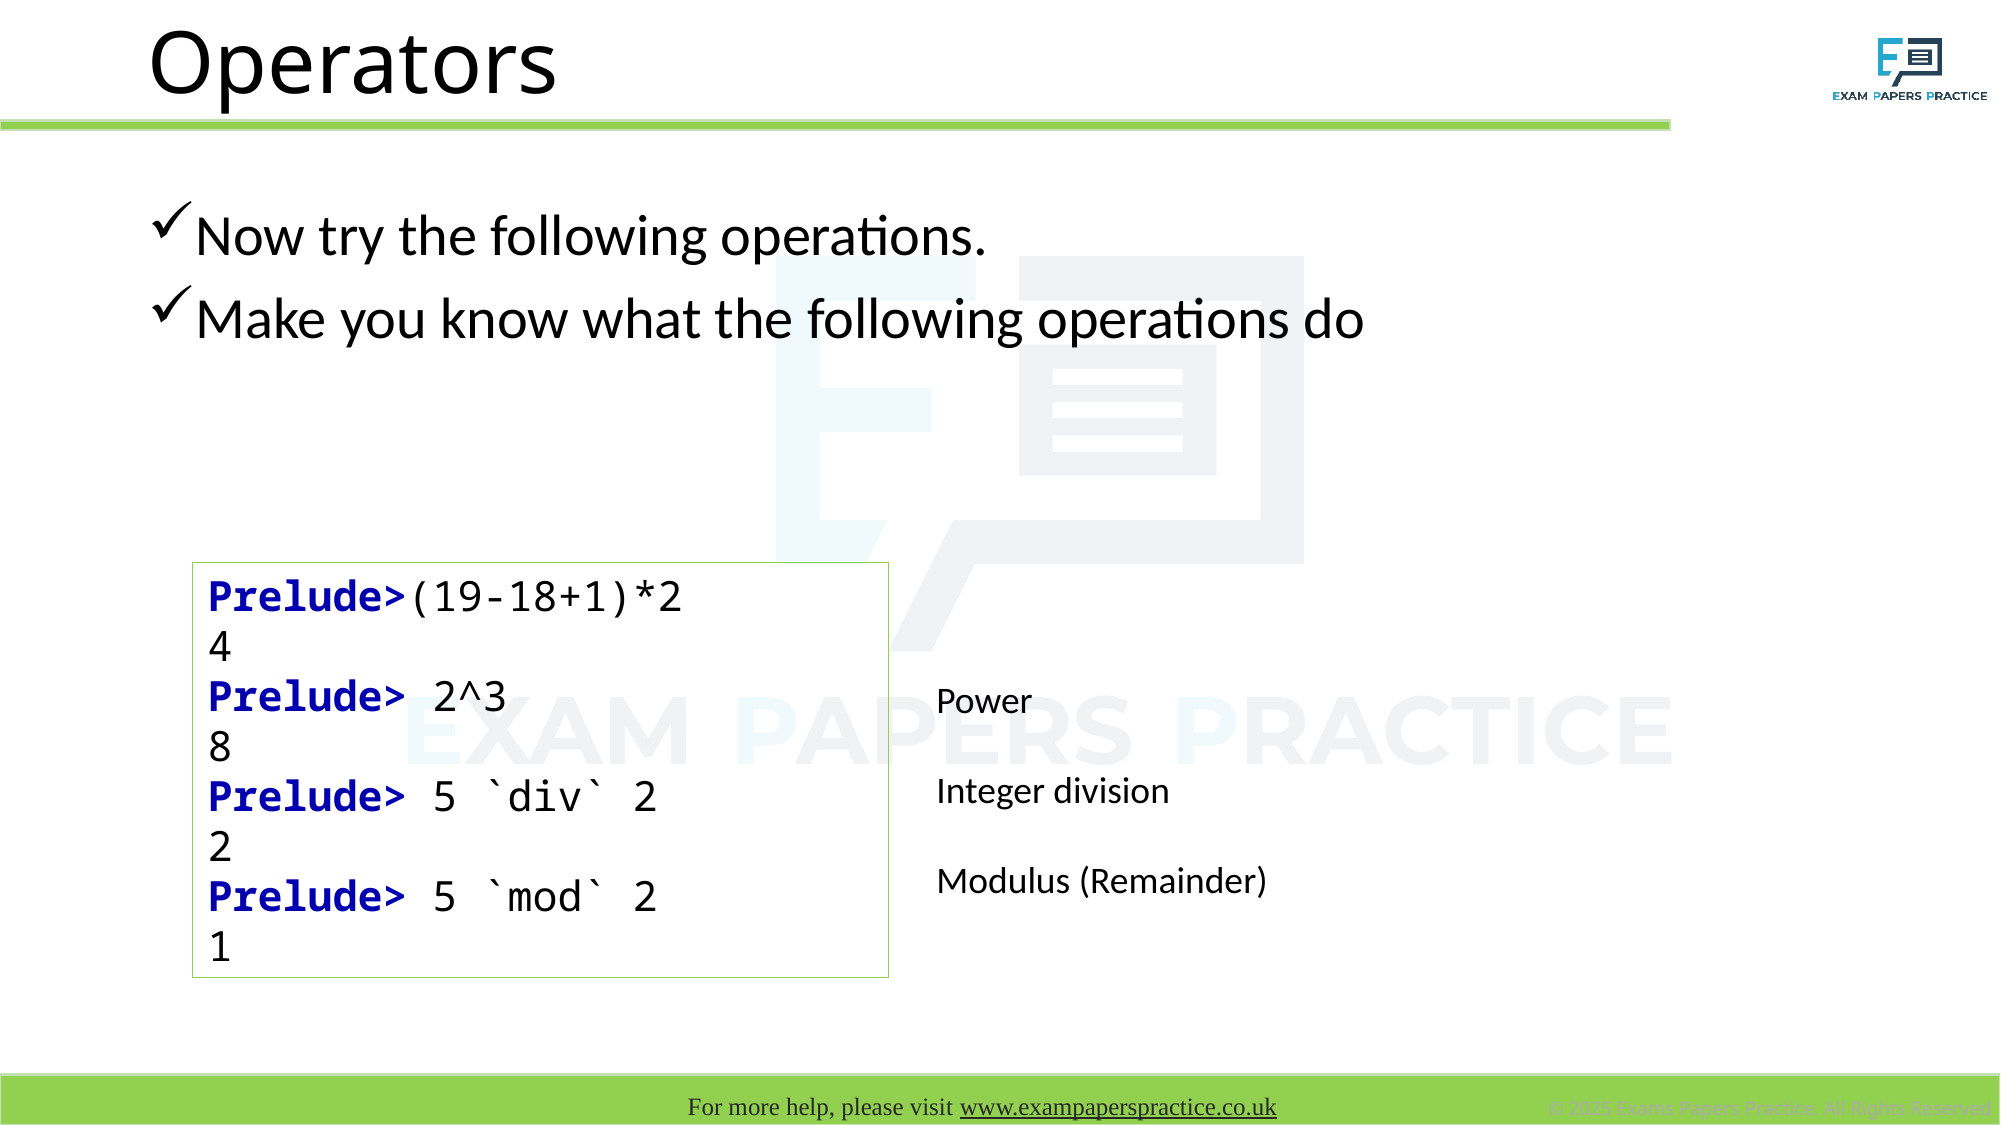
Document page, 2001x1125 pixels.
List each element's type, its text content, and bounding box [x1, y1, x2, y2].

text_box Prelude>(19-18+1)*2 4 Prelude> 2^3 8 Prelude> 5 `div` 2 2 Prelude> 5 `mod` 2 1 [192, 562, 889, 978]
list Now try the following operations. Make you know what the following operations do [132, 197, 1858, 912]
title Operators [132, 11, 1858, 121]
text_box Power Integer division Modulus (Remainder) [921, 623, 1301, 909]
